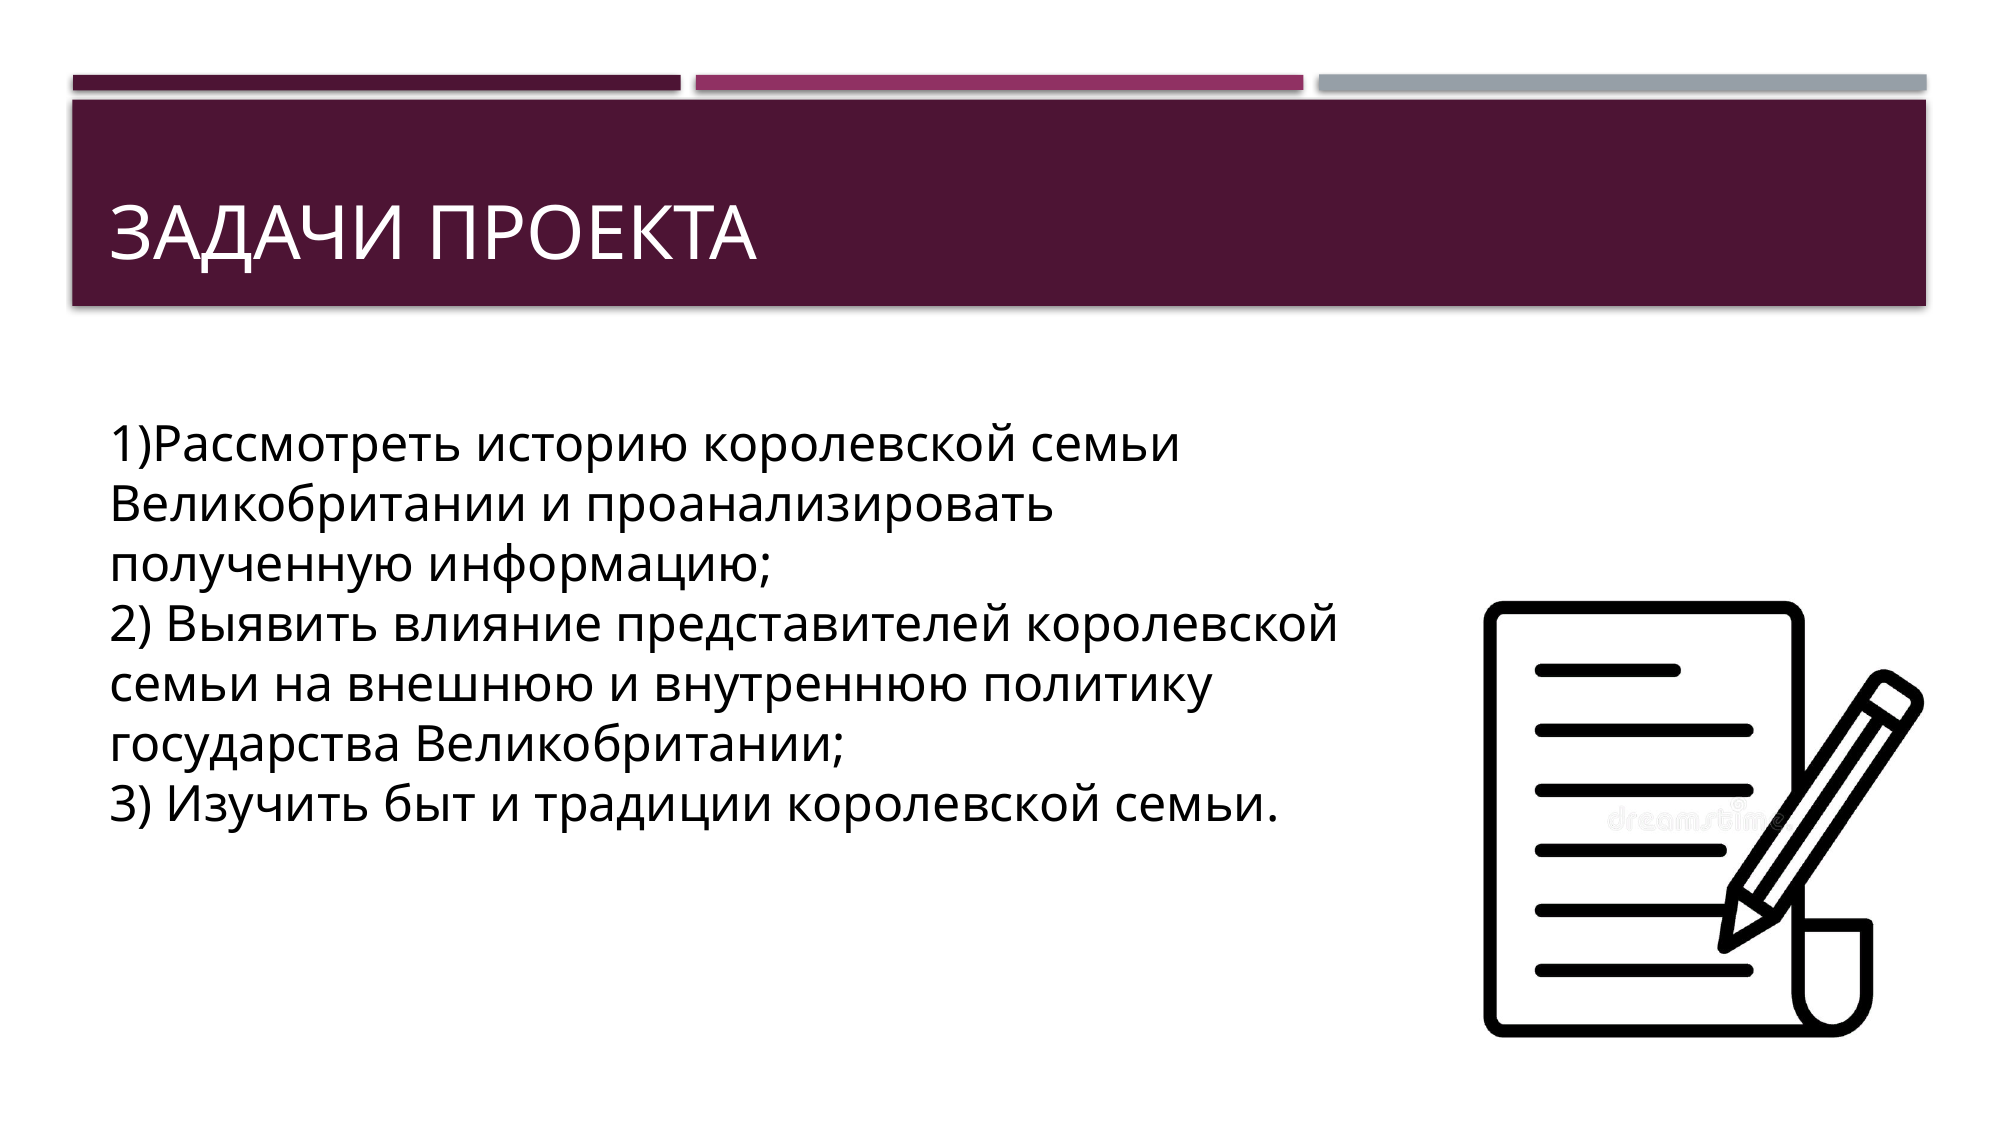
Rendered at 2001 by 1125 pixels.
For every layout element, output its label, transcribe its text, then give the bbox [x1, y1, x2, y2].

title Задачи проекта [94, 119, 1904, 282]
picture [1463, 579, 1944, 1059]
text_box 1)Рассмотреть историю королевской семьи Великобритании и проанализировать полученную информацию; 2) Выявить влияние представителей королевской семьи на внешнюю и внутреннюю политику государства Великобритании; 3) Изучить быт и традиции королевской семьи. [94, 404, 1357, 899]
